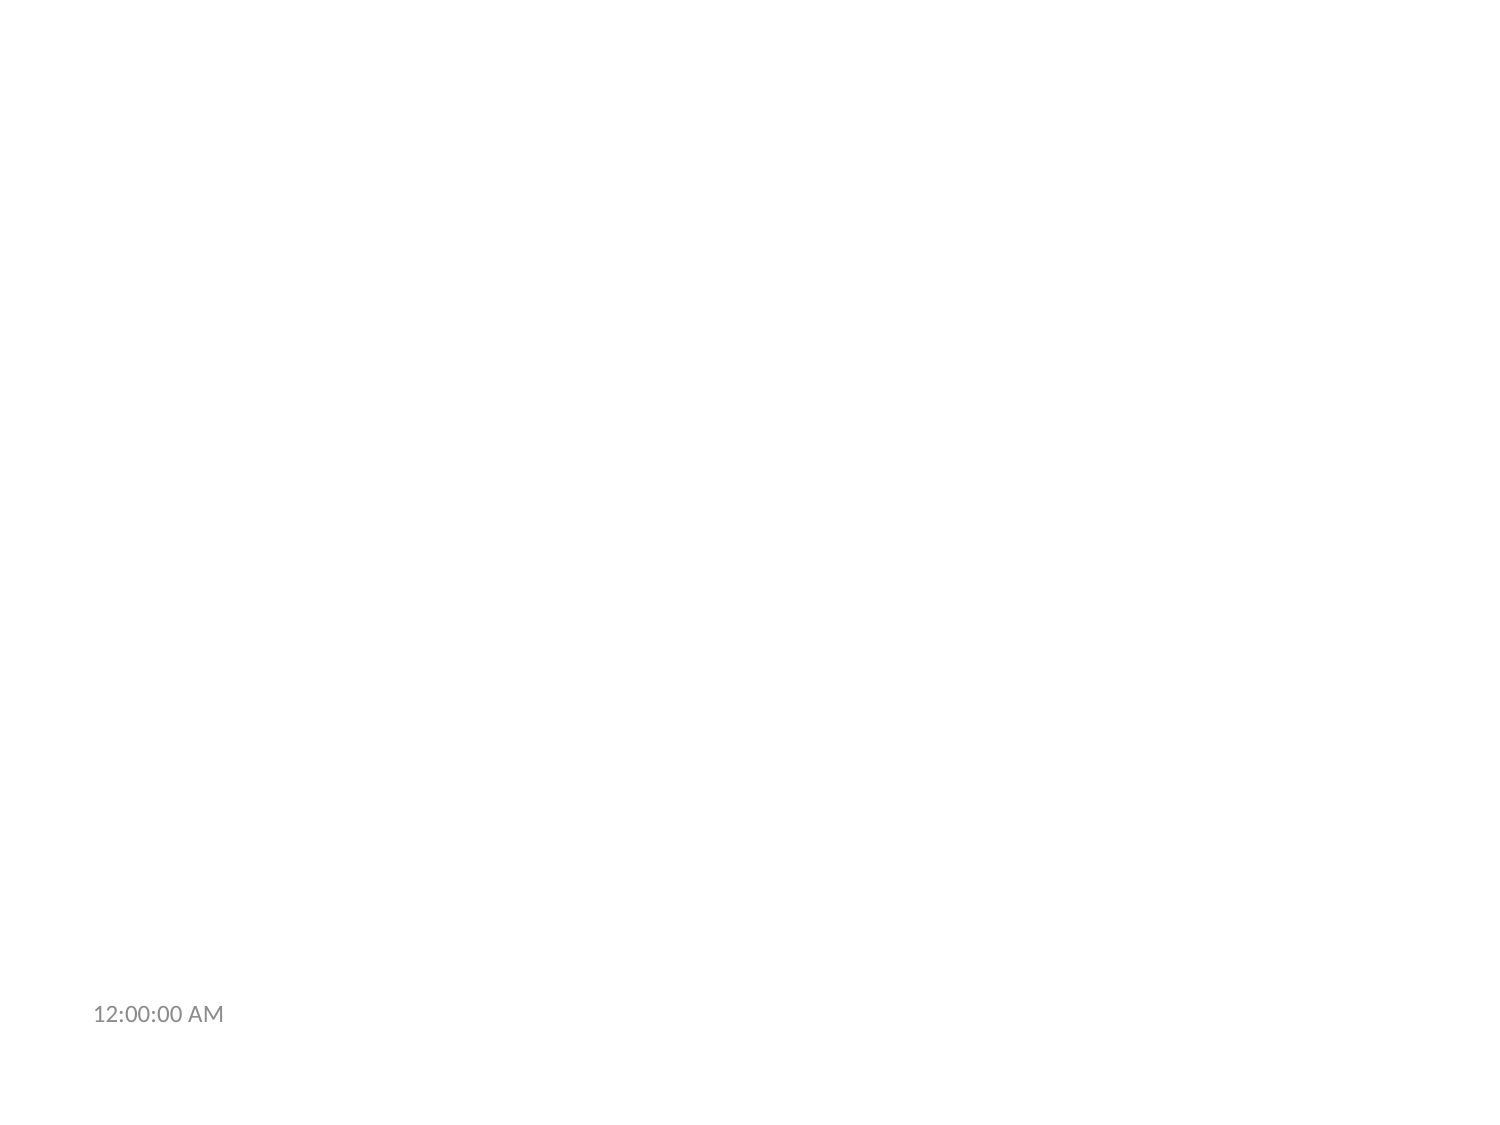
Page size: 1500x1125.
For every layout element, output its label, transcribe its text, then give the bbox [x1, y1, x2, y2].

text_box 3:35:09 PM [77, 982, 428, 1043]
